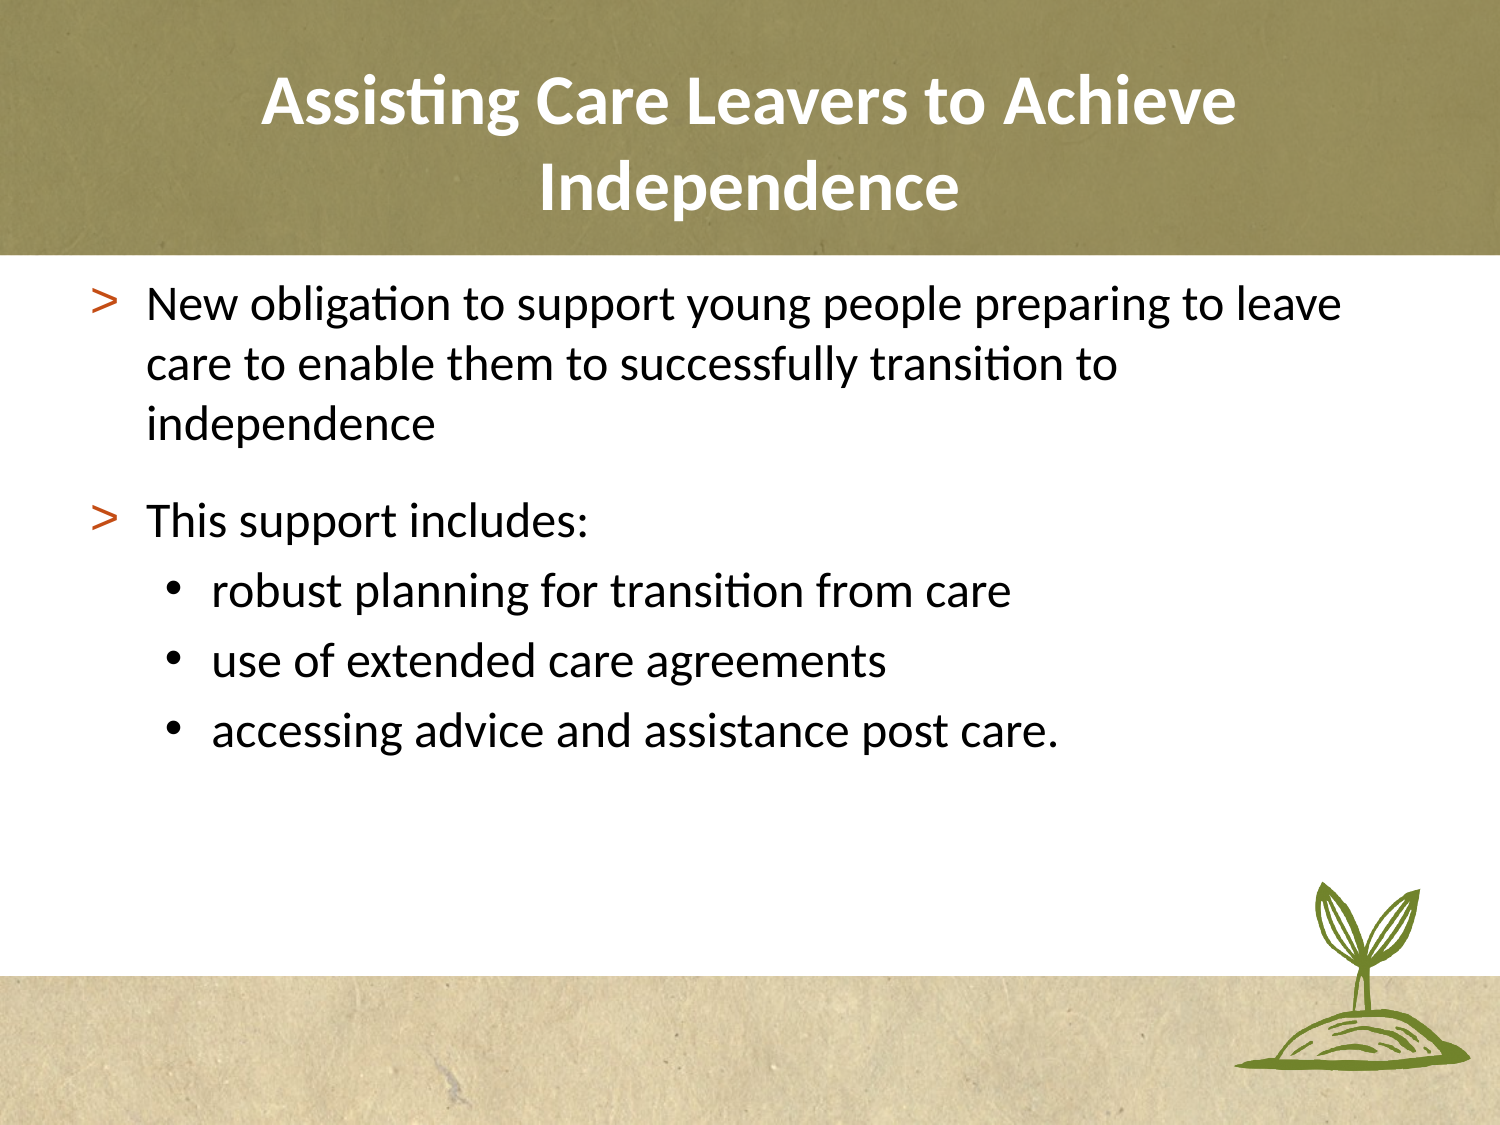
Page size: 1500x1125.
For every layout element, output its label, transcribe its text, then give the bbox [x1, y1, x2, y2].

picture [0, 881, 1500, 1125]
list New obligation to support young people preparing to leave care to enable them to successfully transition to independence This support includes: robust planning for transition from care use of extended care agreements accessing advice and assistance post care. [75, 262, 1425, 965]
title Assisting Care Leavers to Achieve Independence [75, 45, 1425, 233]
